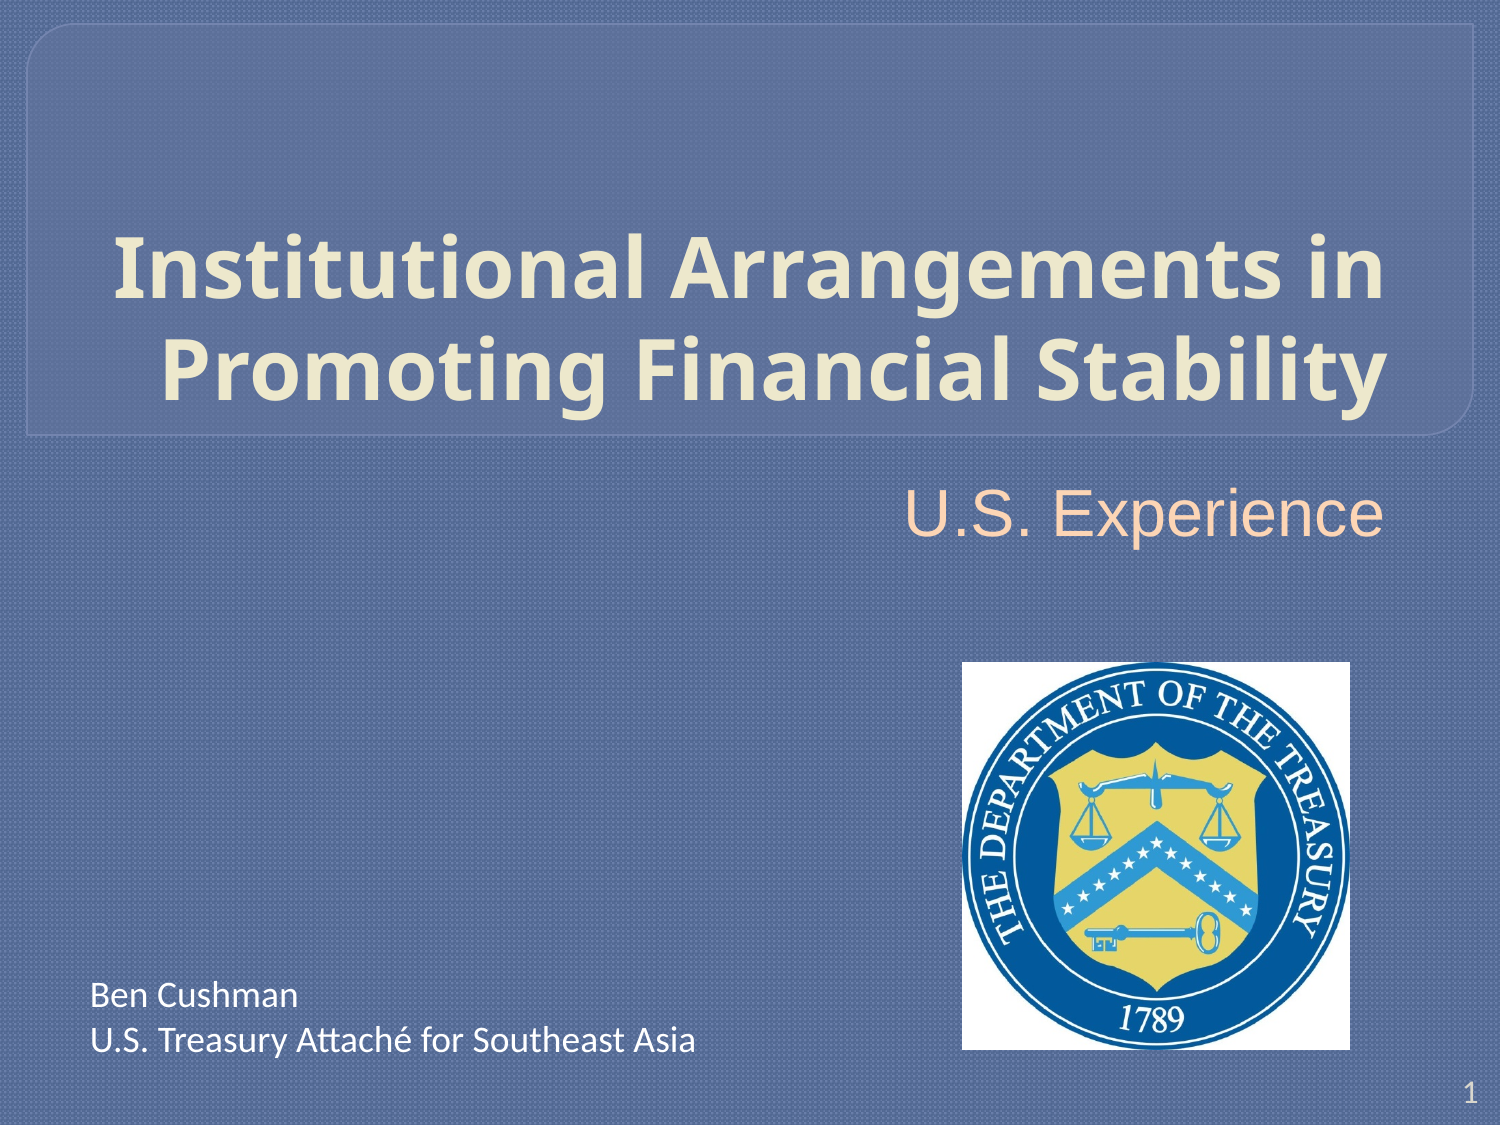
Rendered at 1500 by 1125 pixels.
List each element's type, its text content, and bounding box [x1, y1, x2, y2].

text_box Ben Cushman U.S. Treasury Attaché for Southeast Asia [75, 962, 788, 1068]
picture [962, 662, 1351, 1051]
title Institutional Arrangements in Promoting Financial Stability [76, 62, 1427, 425]
subtitle U.S. Experience [350, 462, 1427, 750]
slide_number 1 [1417, 1067, 1494, 1113]
